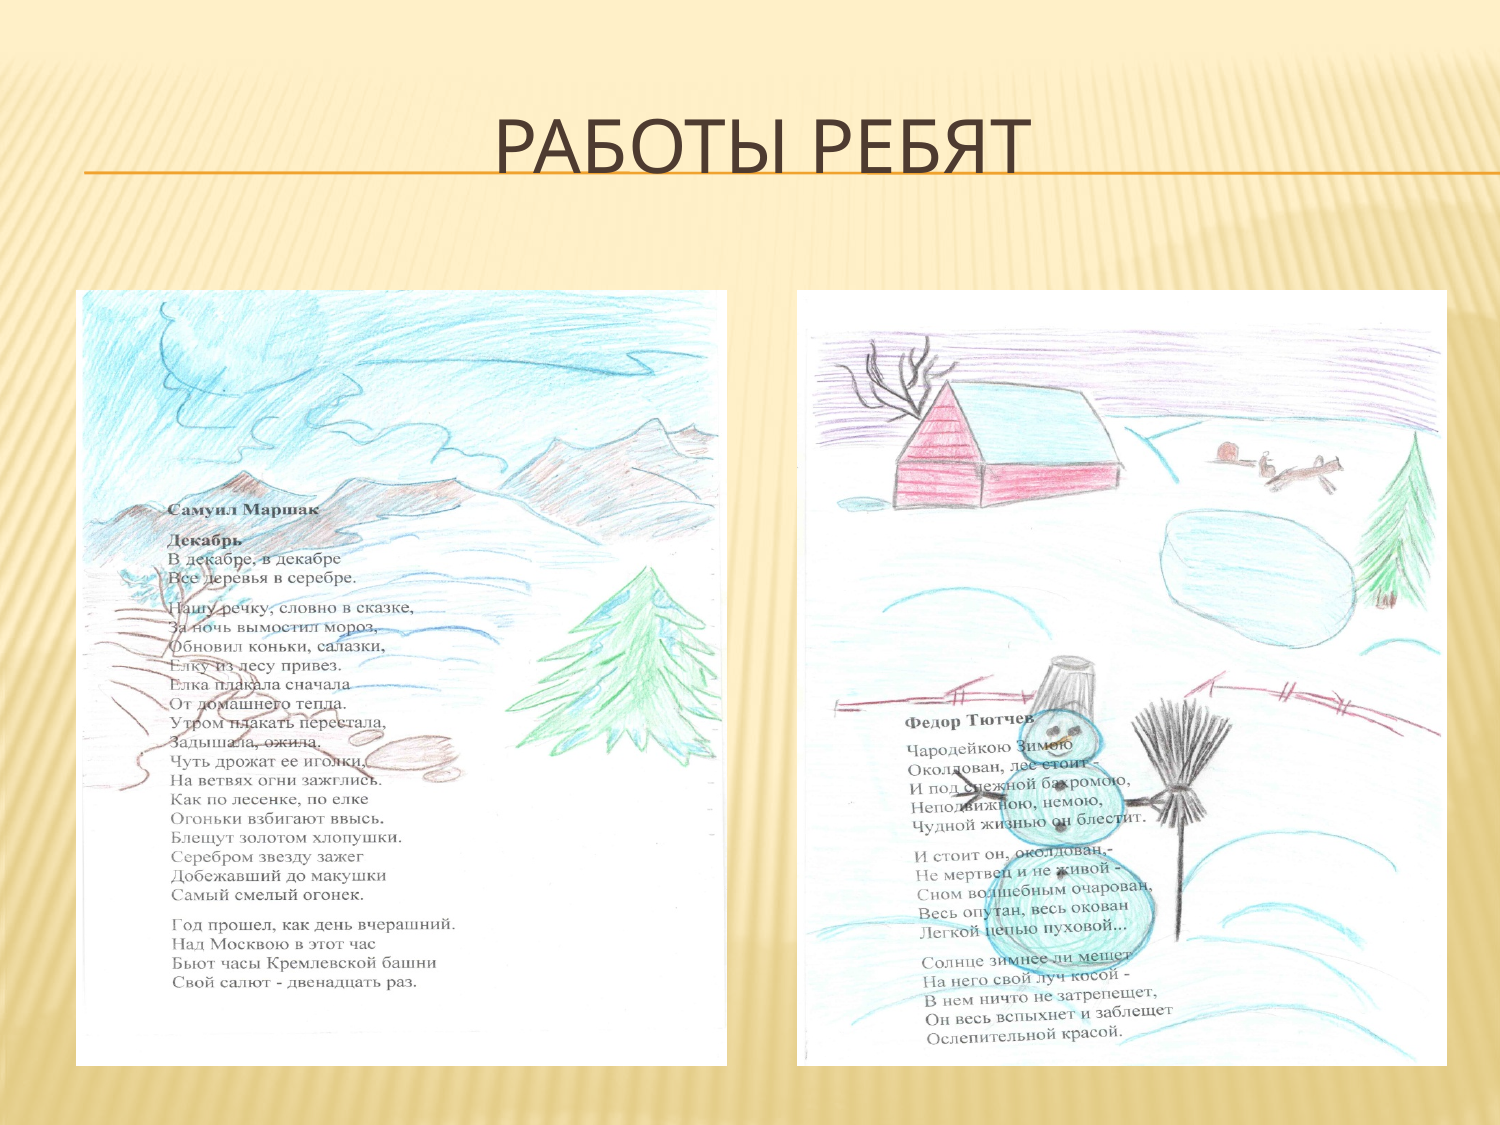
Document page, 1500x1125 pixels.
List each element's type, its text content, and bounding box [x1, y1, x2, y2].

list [76, 290, 727, 1067]
picture [796, 290, 1448, 1067]
title Работы ребят [50, 75, 1475, 213]
